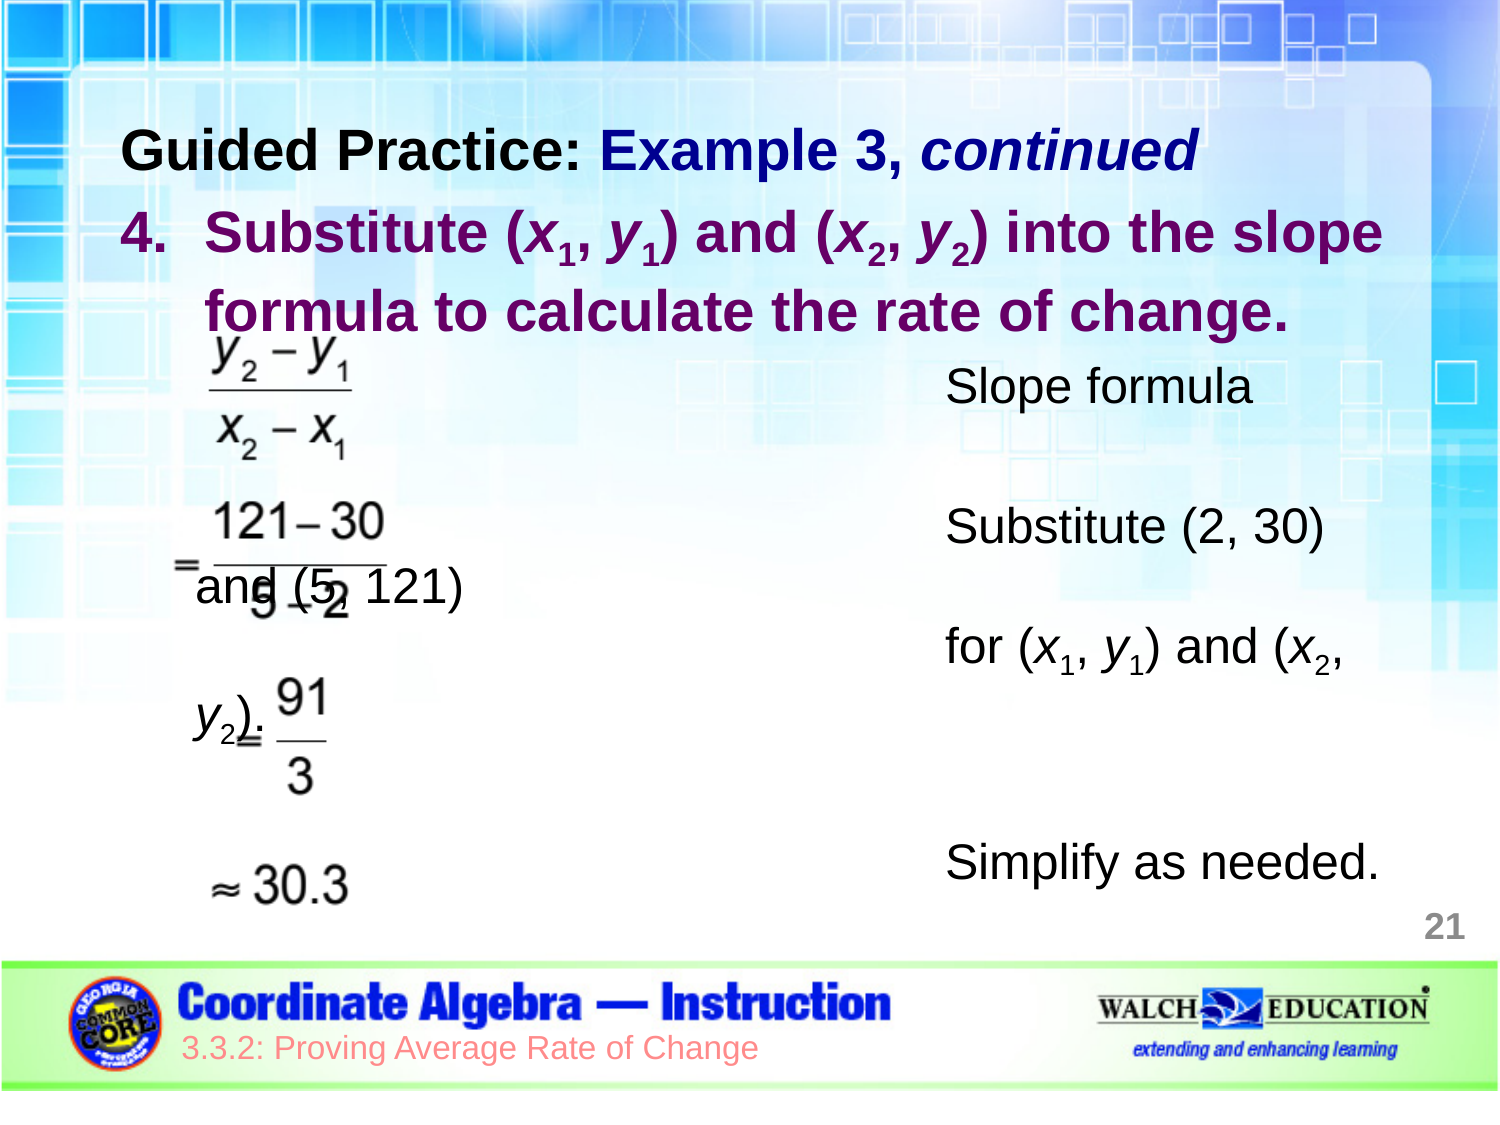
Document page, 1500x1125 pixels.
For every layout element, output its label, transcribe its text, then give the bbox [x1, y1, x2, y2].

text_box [205, 313, 355, 462]
slide_number 21 [1361, 901, 1481, 949]
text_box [171, 487, 389, 620]
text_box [208, 859, 351, 906]
subtitle Guided Practice: Example 3, continued Substitute (x1, y1) and (x2, y2) into the slope formula to calculate the rate of change. Slope formula Substitute (2, 30) and (5, 121) for (x1, y1) and (x2, y2). Simplify as needed. [105, 105, 1419, 925]
footer 3.3.2: Proving Average Rate of Change [166, 1024, 1080, 1069]
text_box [232, 663, 328, 796]
picture [1, 0, 1500, 1091]
